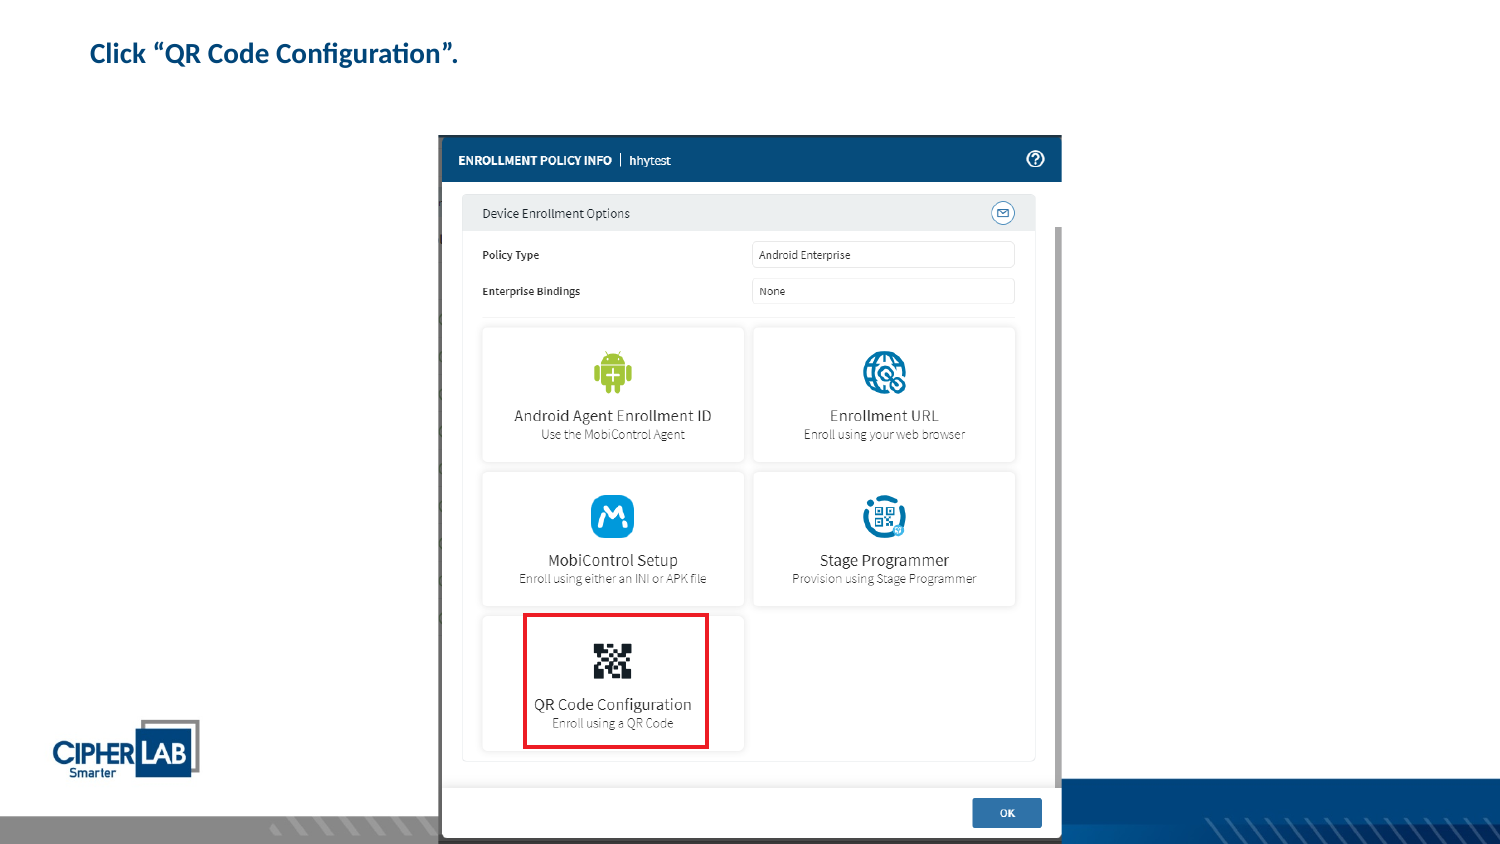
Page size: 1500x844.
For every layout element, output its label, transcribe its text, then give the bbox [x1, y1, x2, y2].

picture [0, 0, 1500, 844]
title Click “QR Code Configuration”. [75, 33, 1447, 175]
